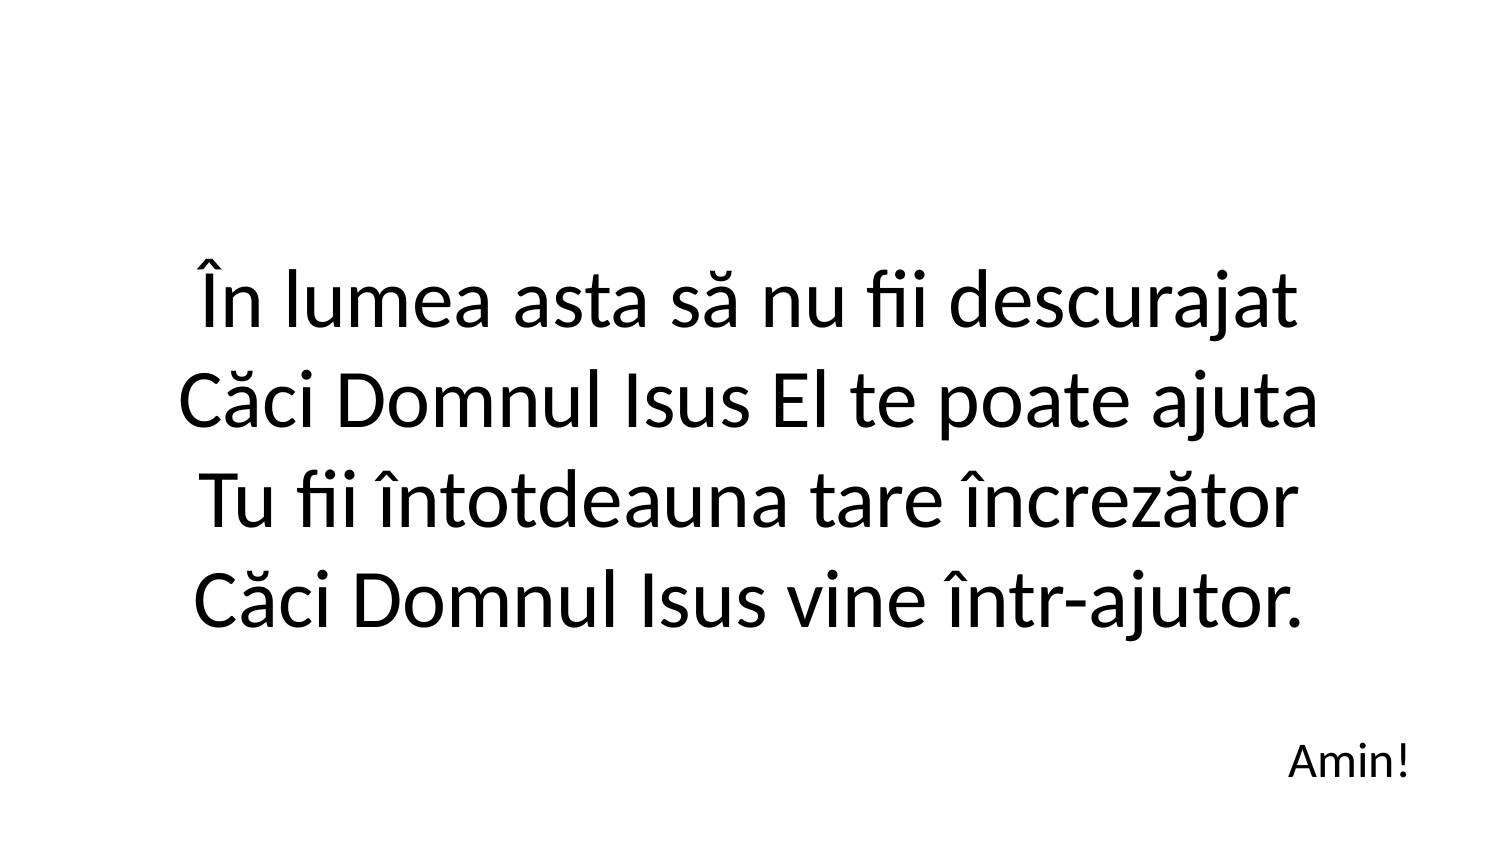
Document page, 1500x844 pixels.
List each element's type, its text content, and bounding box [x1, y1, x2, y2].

text_box În lumea asta să nu fii descurajat Căci Domnul Isus El te poate ajuta Tu fii întotdeauna tare încrezător Căci Domnul Isus vine într-ajutor. [163, 192, 1337, 652]
text_box Amin! [1273, 674, 1427, 795]
